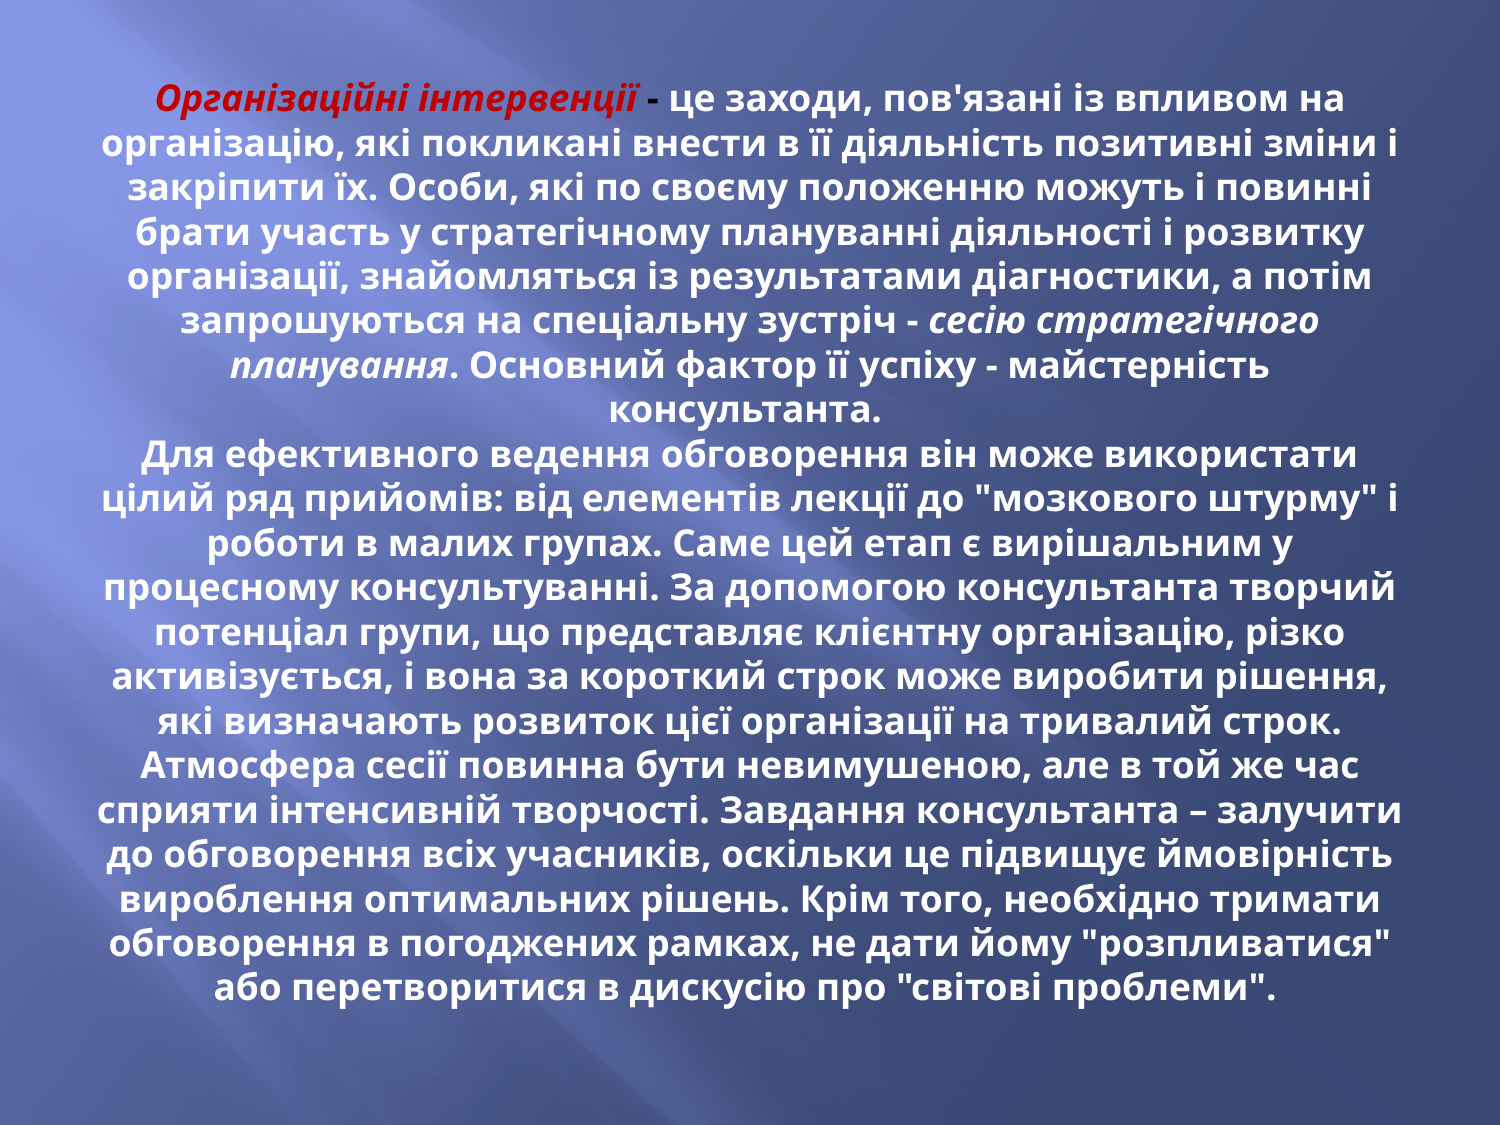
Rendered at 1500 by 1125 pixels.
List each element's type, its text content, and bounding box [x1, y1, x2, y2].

title Організаційні інтервенції - це заходи, пов'язані із впливом на організацію, які покликані внести в її діяльність позитивні зміни і закріпити їх. Особи, які по своєму положенню можуть і повинні брати участь у стратегічному плануванні діяльності і розвитку організації, знайомляться із результатами діагностики, а потім запрошуються на спеціальну зустріч - сесію стратегічного планування. Основний фактор її успіху - майстерність консультанта. Для ефективного ведення обговорення він може використати цілий ряд прийомів: від елементів лекції до "мозкового штурму" і роботи в малих групах. Саме цей етап є вирішальним у процесному консультуванні. За допомогою консультанта творчий потенціал групи, що представляє клієнтну організацію, різко активізується, і вона за короткий строк може виробити рішення, які визначають розвиток цієї організації на тривалий строк. Атмосфера сесії повинна бути невимушеною, але в той же час сприяти інтенсивній творчості. Завдання консультанта – залучити до обговорення всіх учасників, оскільки це підвищує ймовірність вироблення оптимальних рішень. Крім того, необхідно тримати обговорення в погоджених рамках, не дати йому "розпливатися" або перетворитися в дискусію про "світові проблеми". [75, 45, 1425, 1083]
